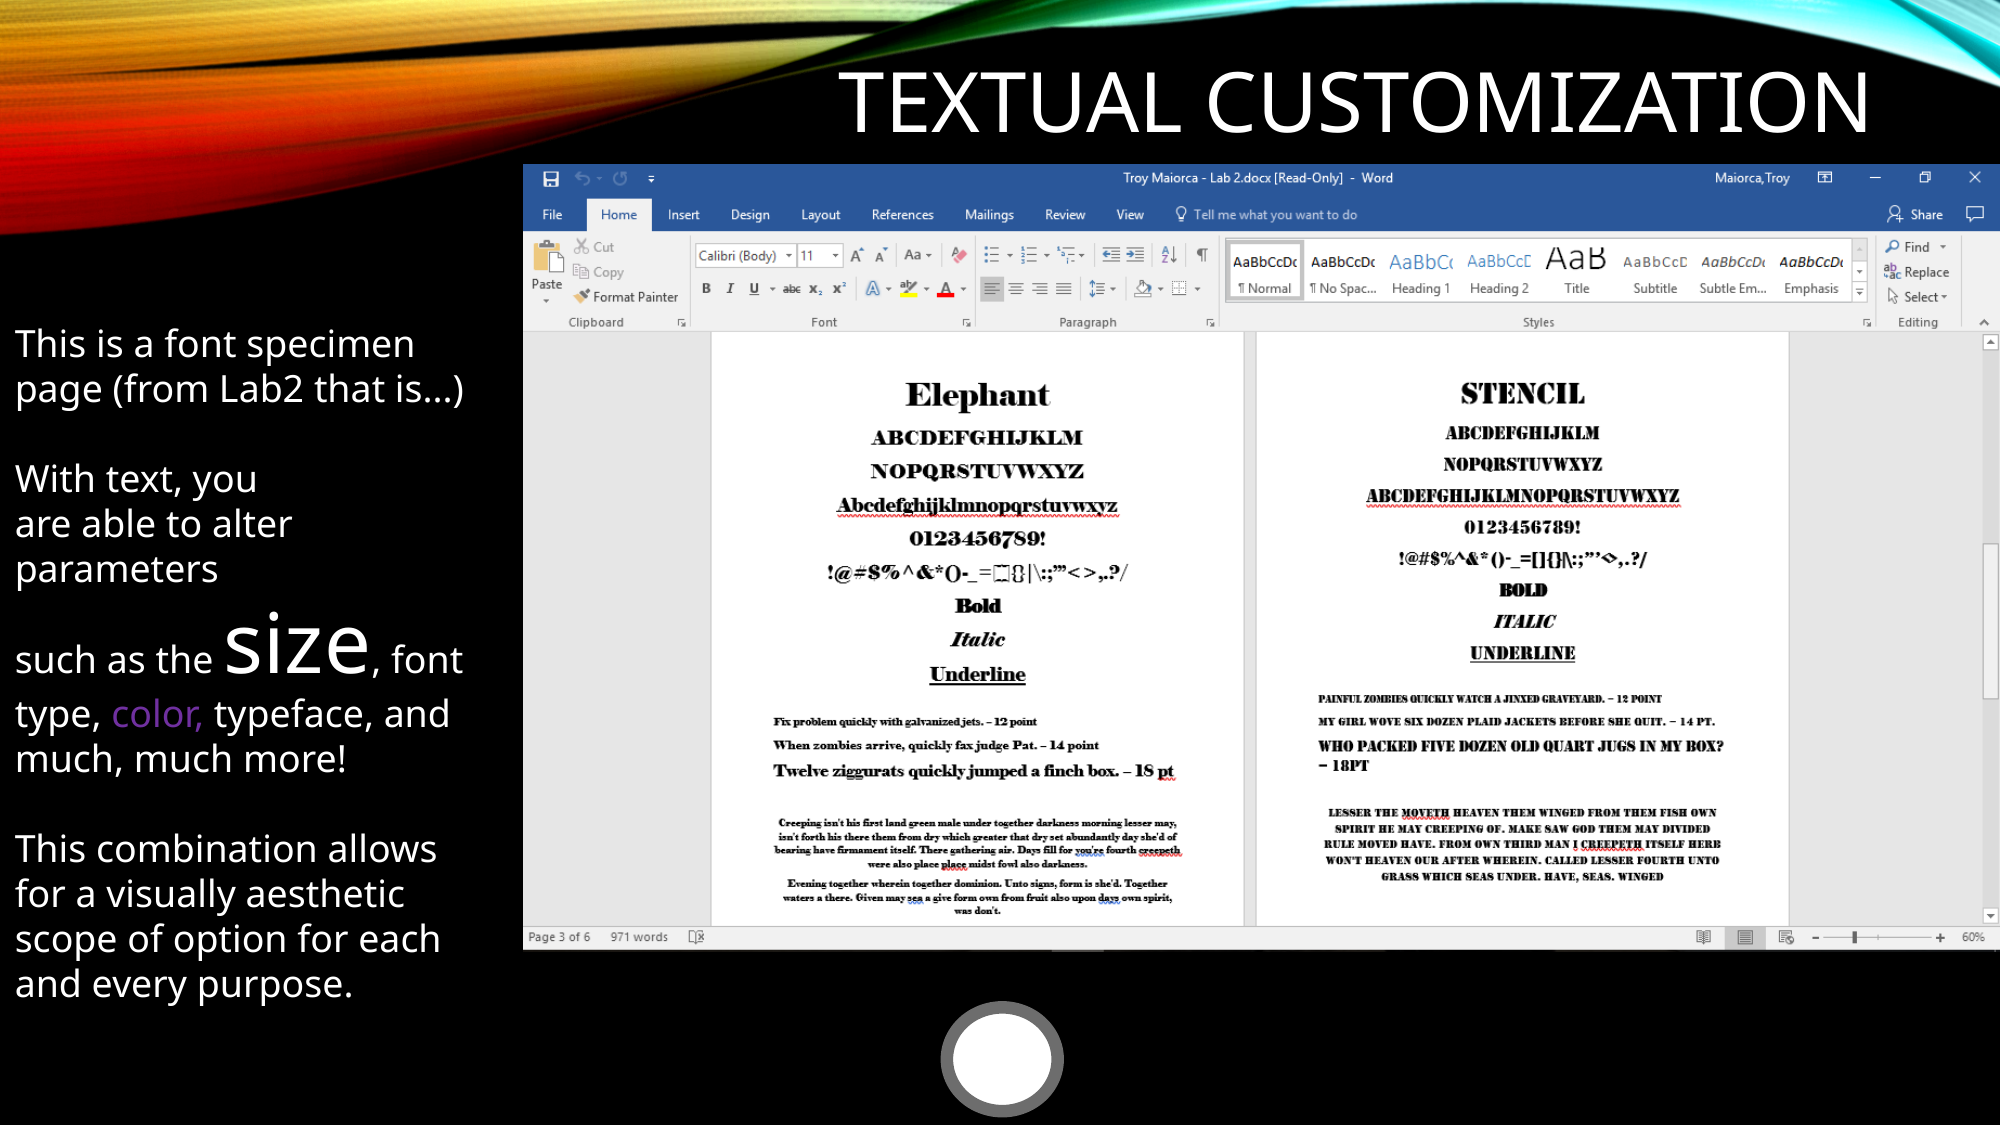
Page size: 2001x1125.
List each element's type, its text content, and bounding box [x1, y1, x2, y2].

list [523, 164, 2000, 953]
text_box [945, 1006, 1059, 1113]
text_box This is a font specimen page (from Lab2 that is...) With text, you are able to alter parameters such as the size, font type, color, typeface, and much, much more! This combination allows for a visually aesthetic scope of option for each and every purpose. [0, 312, 501, 1013]
picture [0, 0, 523, 237]
picture [1890, 0, 2000, 164]
title Textual Customization [477, 0, 1890, 213]
